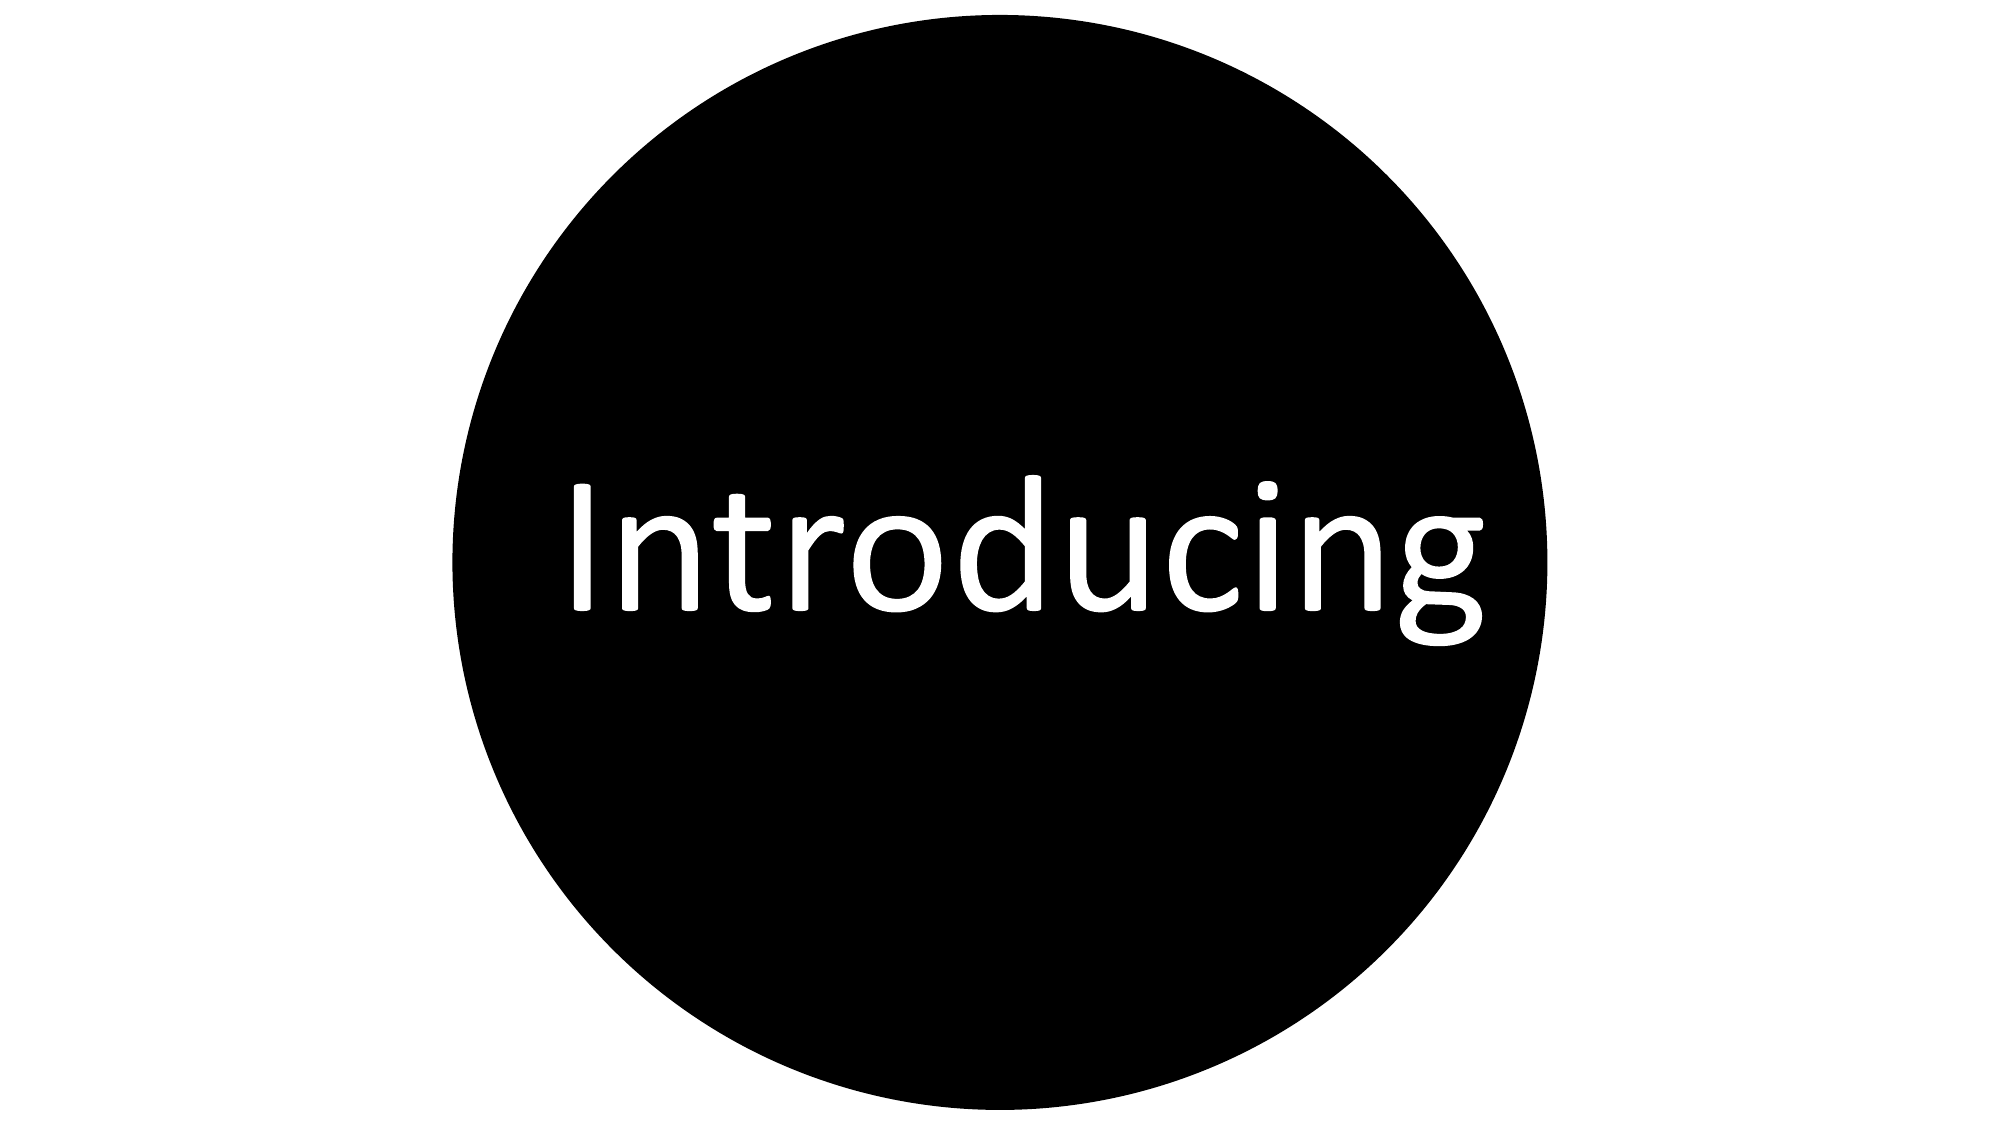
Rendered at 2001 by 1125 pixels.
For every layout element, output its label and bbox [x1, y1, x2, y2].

text_box [1399, 516, 1484, 647]
text_box [713, 493, 771, 613]
text_box [622, 515, 698, 612]
text_box [853, 515, 942, 613]
text_box [1070, 517, 1146, 613]
text_box [792, 515, 844, 612]
text_box [451, 13, 1549, 1111]
text_box [573, 483, 591, 612]
text_box [1259, 517, 1276, 612]
text_box [1257, 481, 1278, 501]
text_box [1169, 515, 1239, 613]
text_box [1304, 515, 1381, 612]
text_box [960, 474, 1042, 613]
